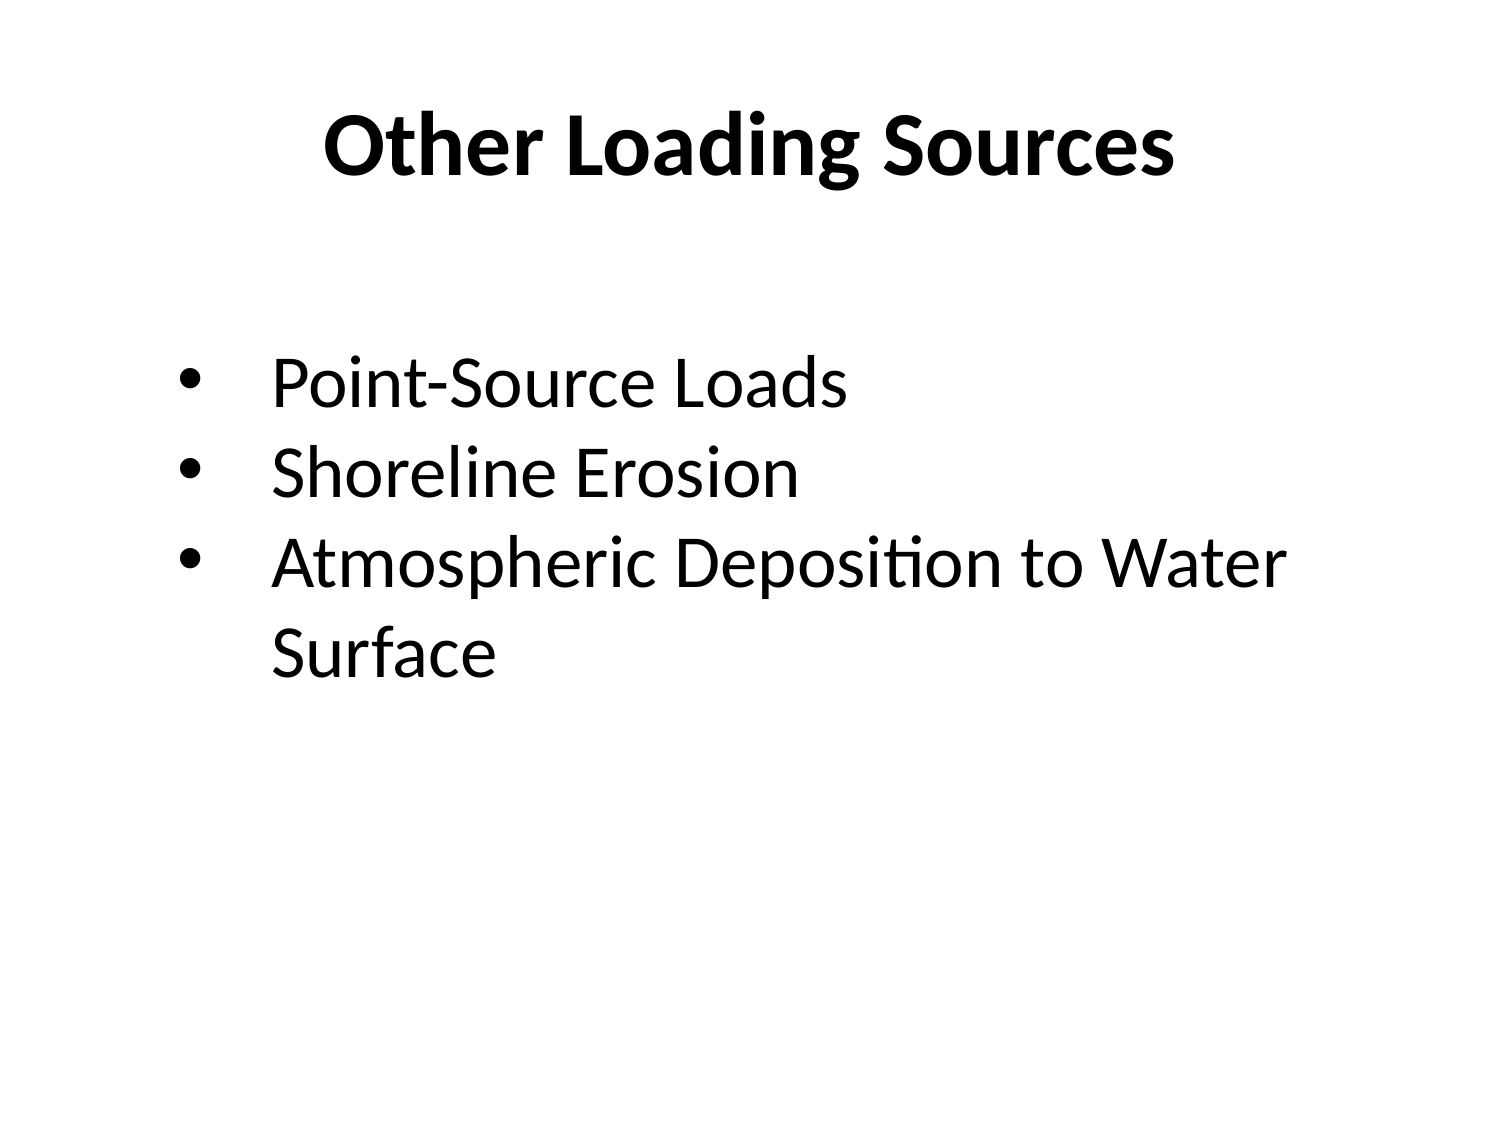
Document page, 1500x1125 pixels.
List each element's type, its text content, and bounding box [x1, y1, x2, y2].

text_box Point-Source Loads Shoreline Erosion Atmospheric Deposition to Water Surface [162, 324, 1350, 700]
title Other Loading Sources [75, 45, 1425, 233]
